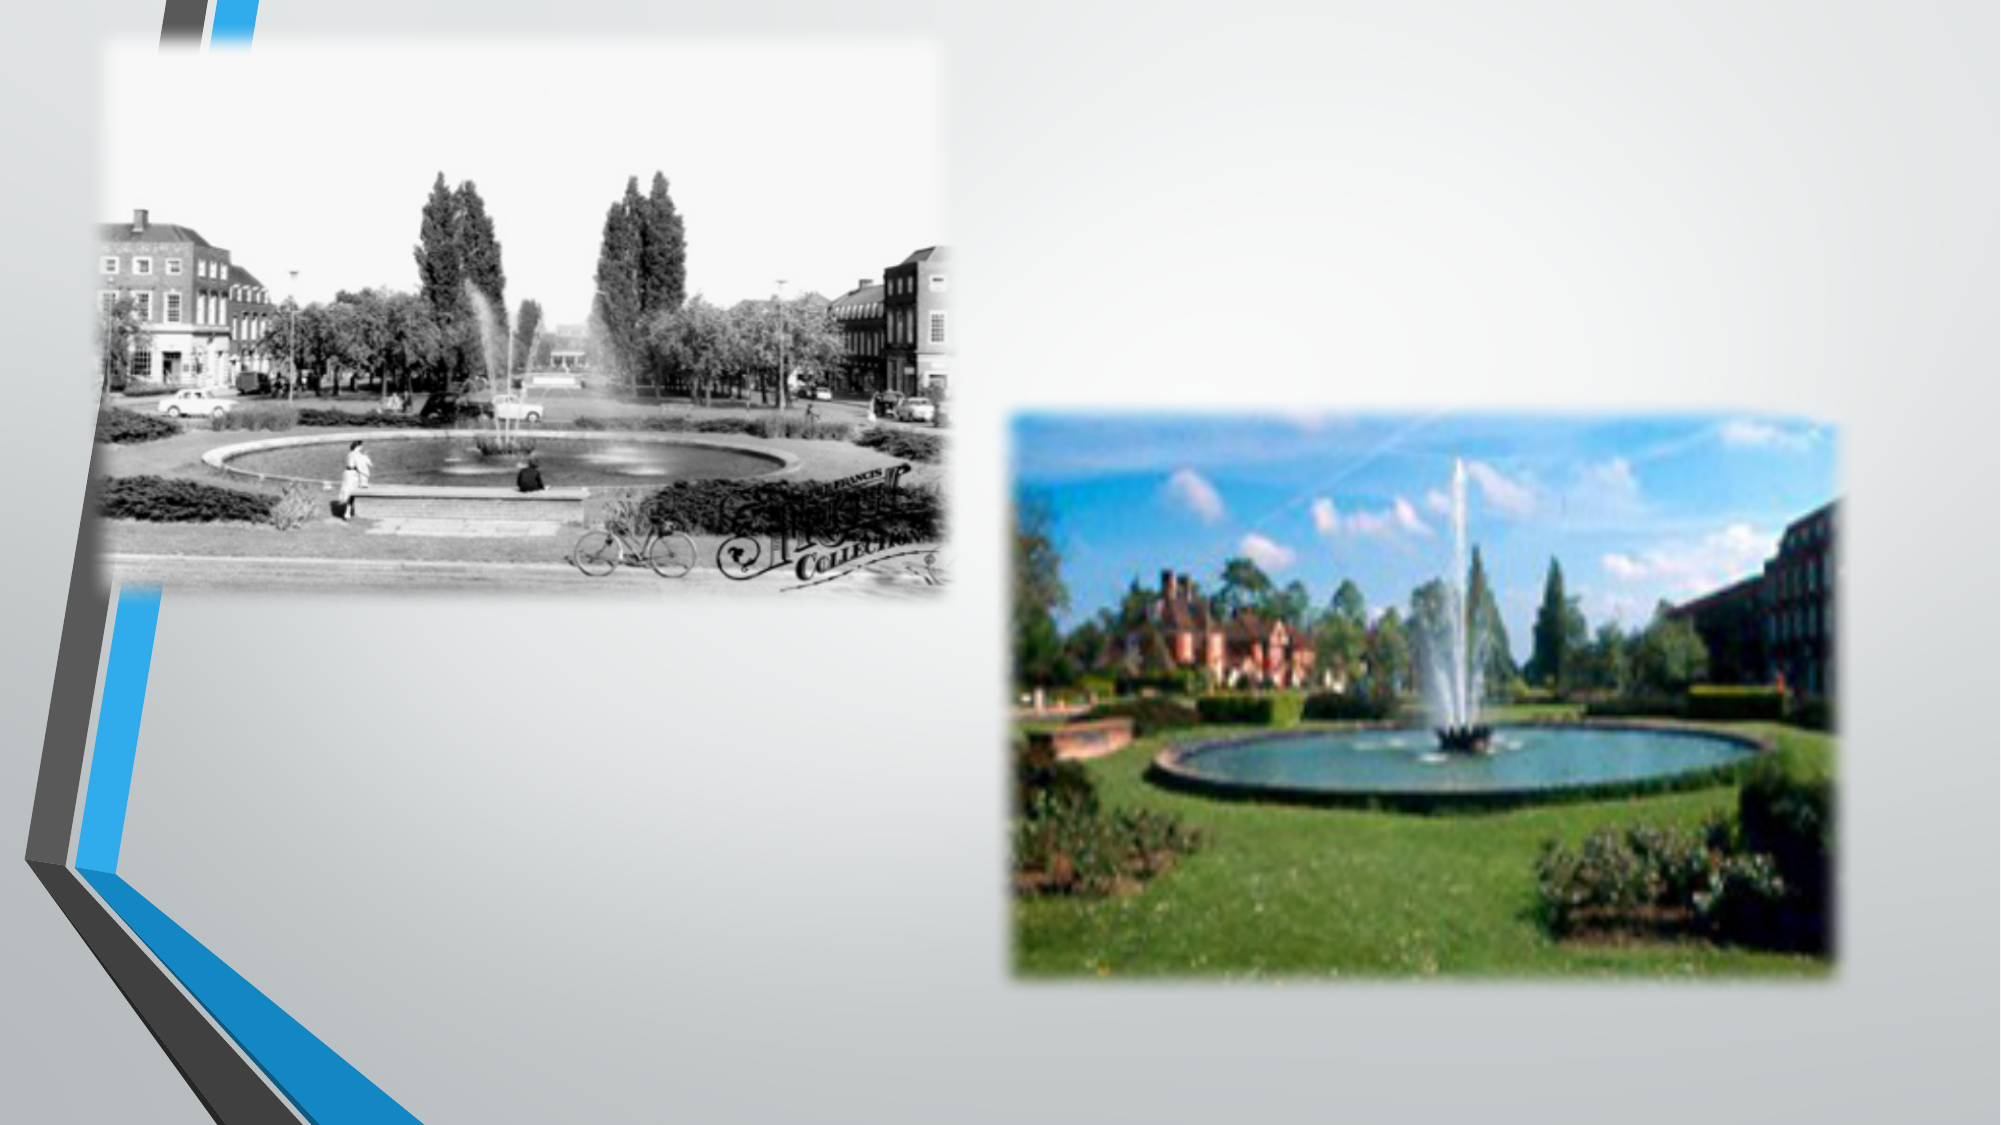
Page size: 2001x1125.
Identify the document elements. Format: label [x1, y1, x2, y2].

picture [85, 21, 962, 611]
picture [992, 397, 1855, 997]
